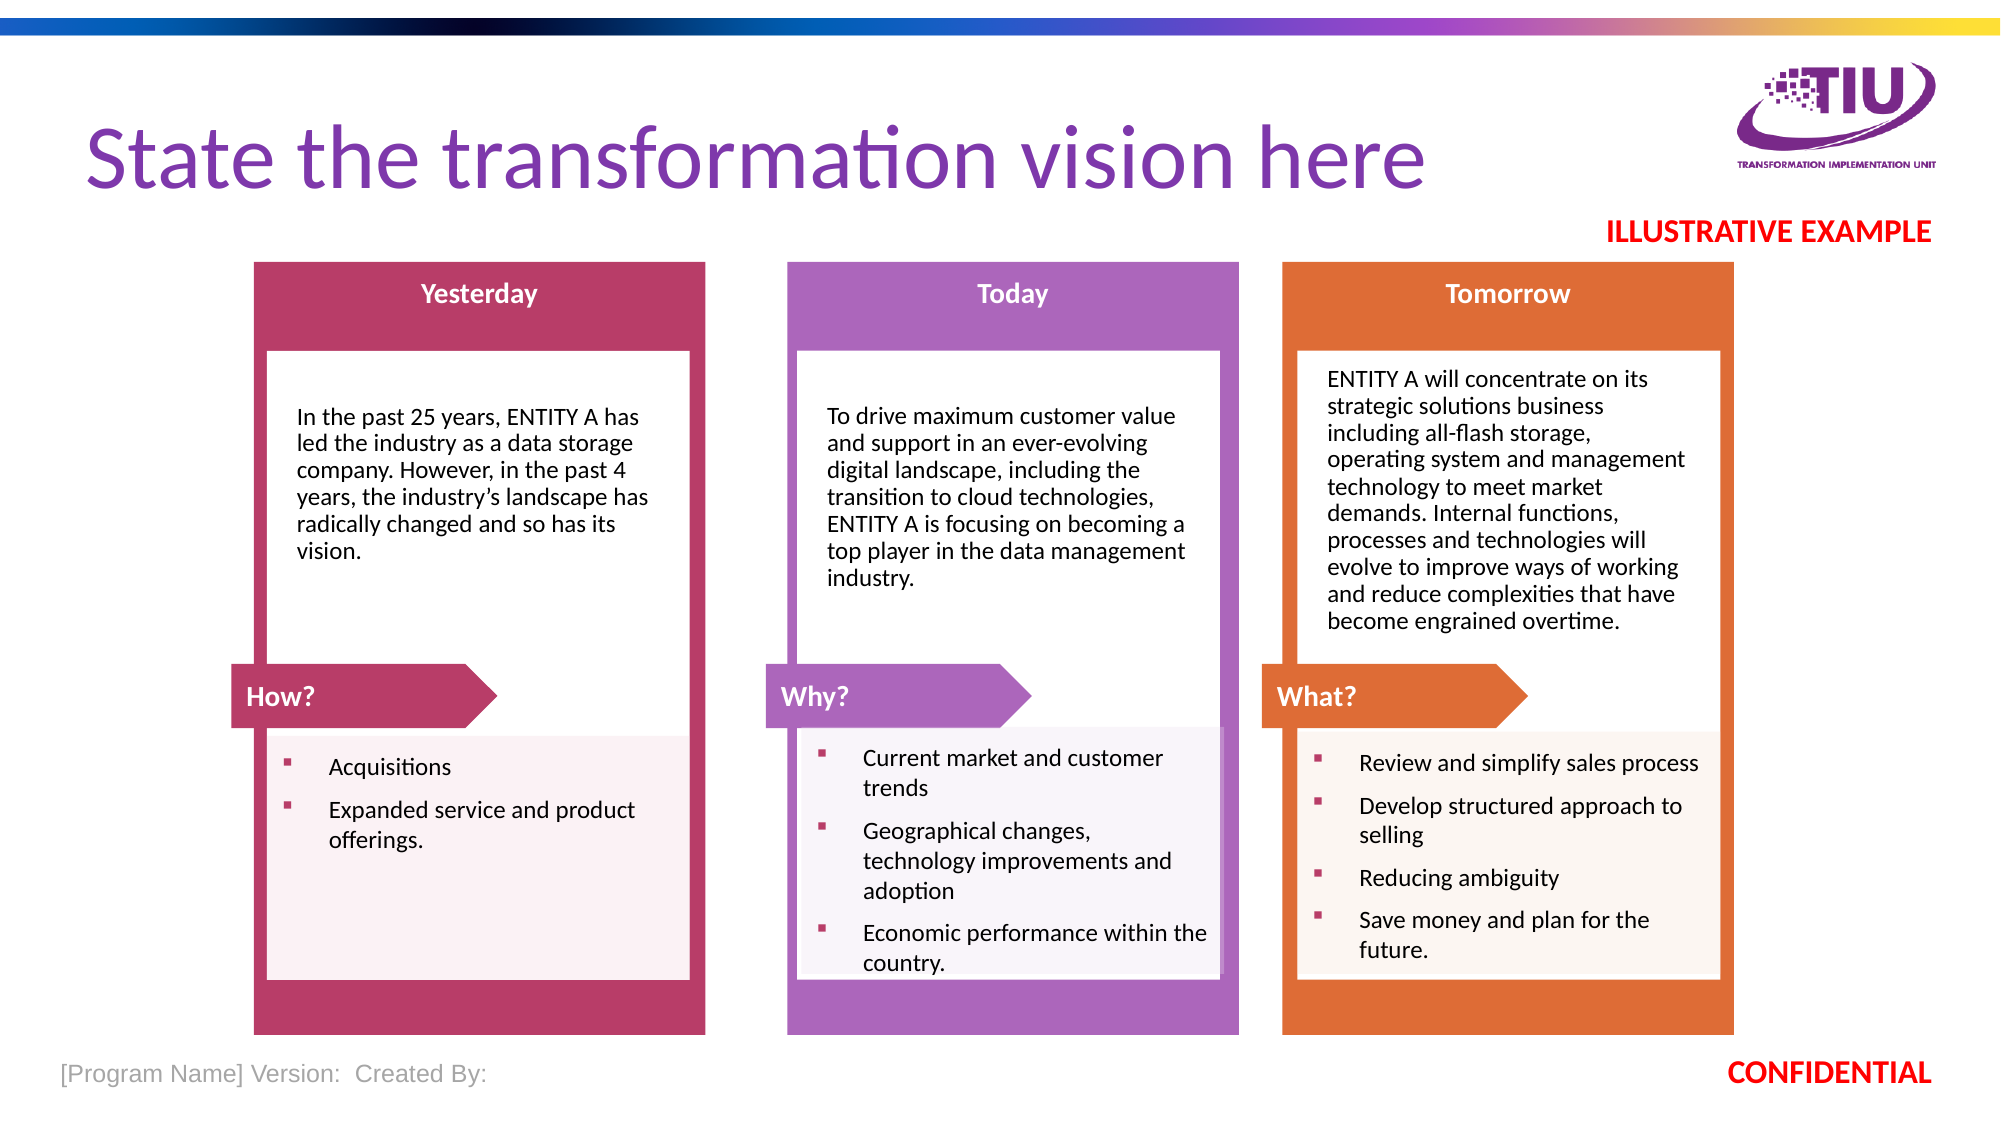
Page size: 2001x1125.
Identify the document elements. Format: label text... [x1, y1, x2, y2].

text_box Why? [765, 663, 1032, 729]
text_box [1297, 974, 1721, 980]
text_box Today [787, 261, 1239, 1035]
text_box Review and simplify sales process Develop structured approach to selling Reducing ambiguity Save money and plan for the future. [1297, 731, 1721, 974]
text_box State the transformation vision here [71, 89, 1690, 215]
text_box [Program Name] Version: Created By: [0, 1042, 549, 1103]
picture [0, 0, 2001, 1125]
text_box Current market and customer trends Geographical changes, technology improvements and adoption Economic performance within the country. [801, 726, 1225, 974]
text_box CONFIDENTIAL [1563, 1042, 1948, 1098]
text_box To drive maximum customer value and support in an ever-evolving digital landscape, including the transition to cloud technologies, ENTITY A is focusing on becoming a top player in the data management industry. [797, 350, 1220, 726]
text_box In the past 25 years, ENTITY A has led the industry as a data storage company. However, in the past 4 years, the industry’s landscape has radically changed and so has its vision. [266, 350, 690, 735]
text_box To drive maximum customer value and support in an ever-evolving digital landscape, including the transition to cloud technologies, ENTITY A is focusing on becoming a top player in the data management industry. [797, 729, 1220, 980]
text_box How? [231, 663, 498, 729]
text_box ILLUSTRATIVE EXAMPLE [1581, 202, 1948, 257]
text_box Tomorrow [1282, 261, 1734, 1035]
text_box Acquisitions Expanded service and product offerings. [266, 735, 690, 980]
text_box What? [1261, 663, 1529, 729]
text_box ENTITY A will concentrate on its strategic solutions business including all-flash storage, operating system and management technology to meet market demands. Internal functions, processes and technologies will evolve to improve ways of working and reduce complexities that have become engrained overtime. [1297, 350, 1721, 731]
text_box Yesterday [253, 261, 706, 1035]
